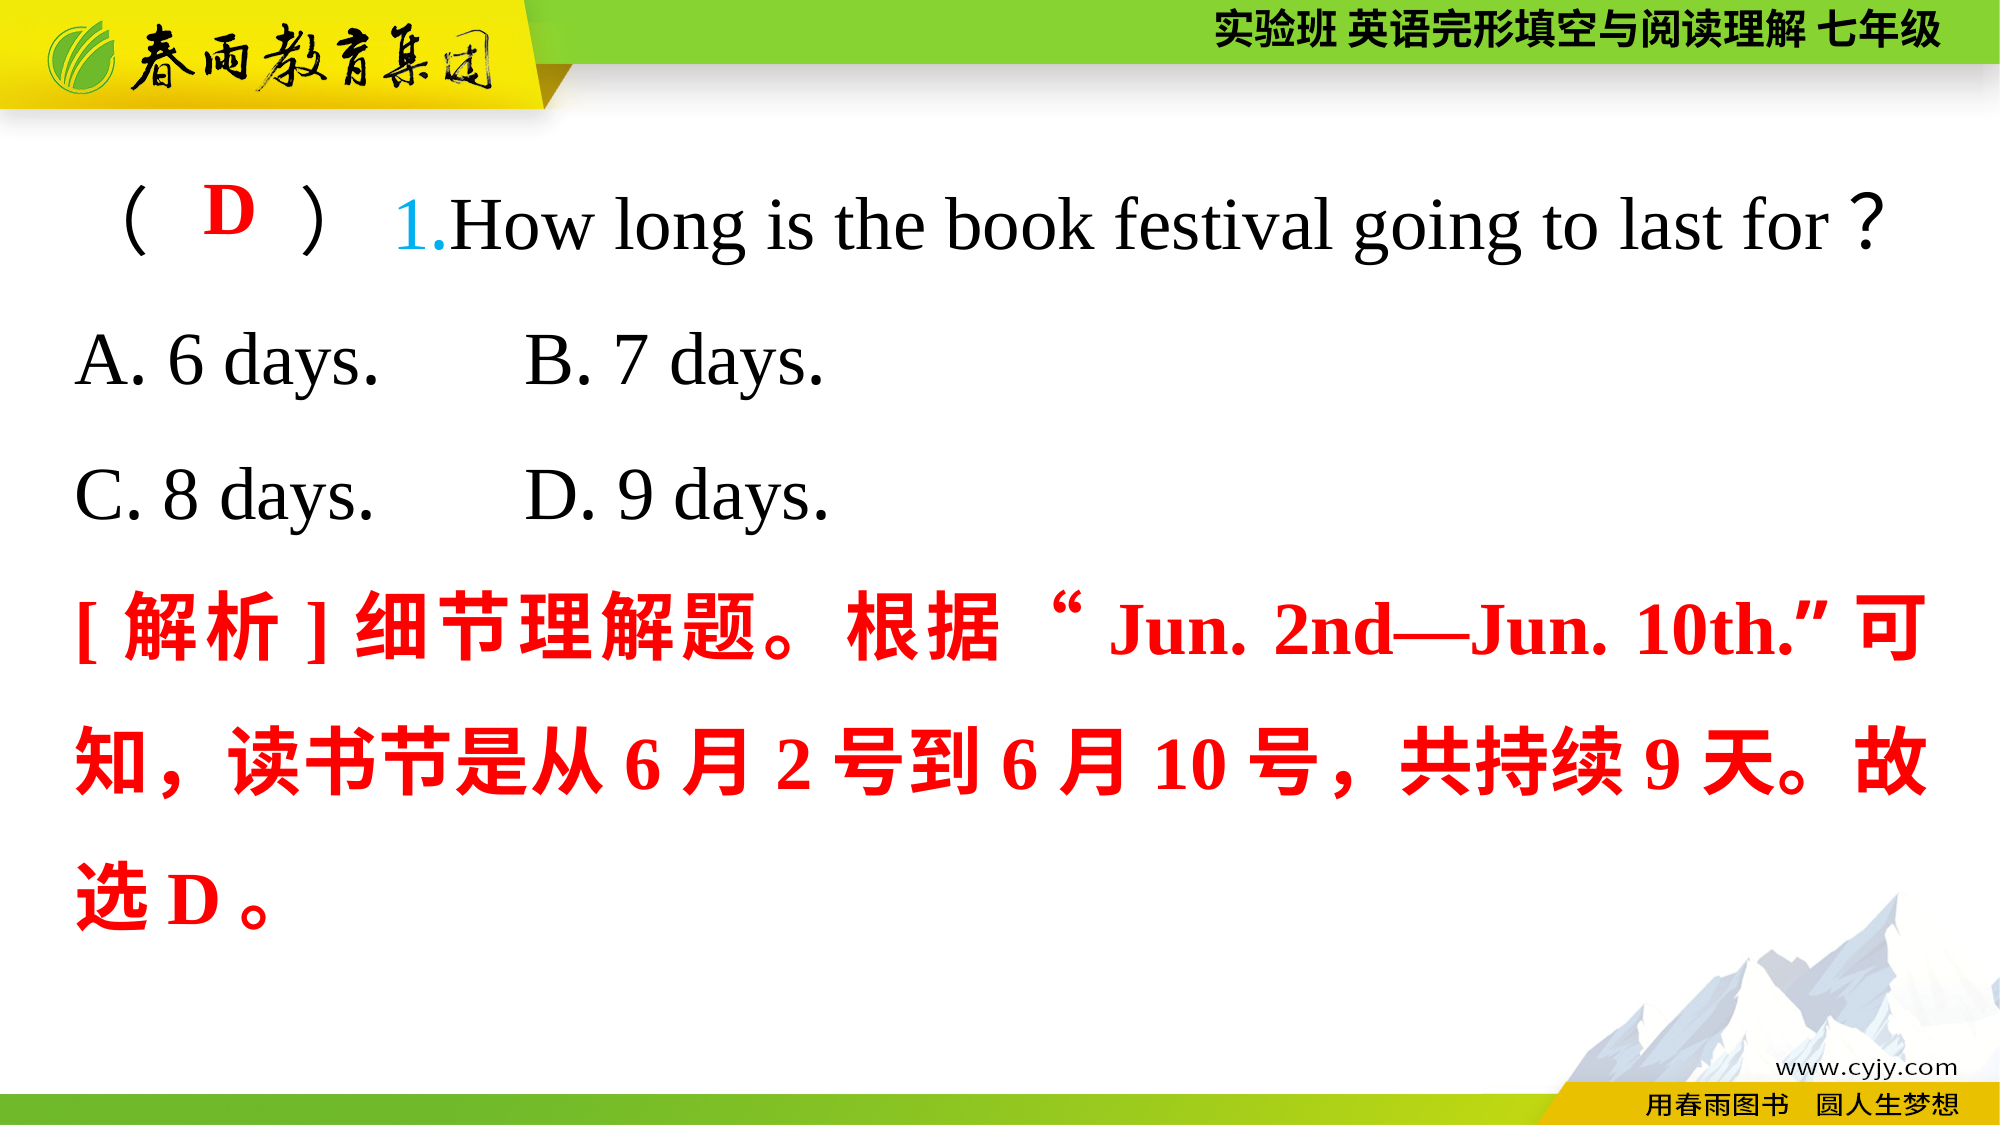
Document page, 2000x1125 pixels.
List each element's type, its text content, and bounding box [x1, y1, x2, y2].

picture [0, 0, 2000, 1125]
text_box D [188, 152, 273, 258]
list （ ）1.How long is the book festival going to last for？ A. 6 days. B. 7 days. C. 8 days. D. 9 days. [59, 122, 1944, 527]
text_box [解析]细节理解题。根据“Jun. 2nd—Jun. 10th.”可知，读书节是从6月2号到6月10号，共持续9天。故选D。 [59, 527, 1944, 947]
